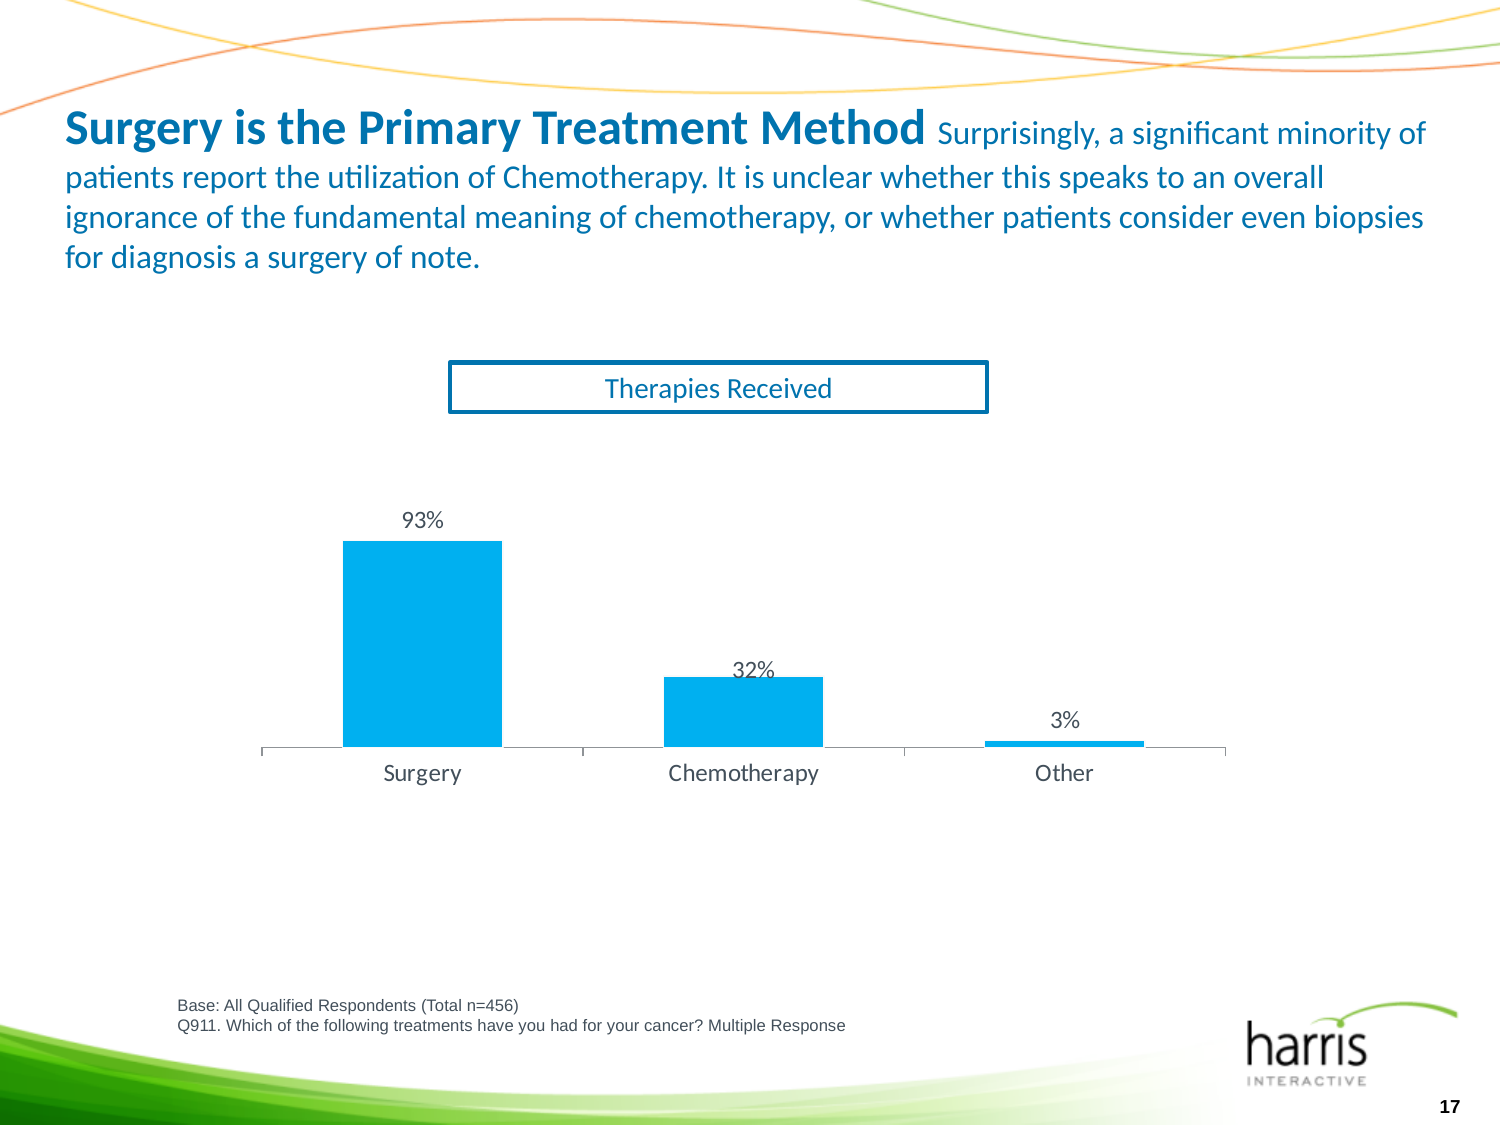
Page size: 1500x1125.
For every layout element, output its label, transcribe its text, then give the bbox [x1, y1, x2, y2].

picture [0, 0, 1500, 1125]
text_box Base: All Qualified Respondents (Total n=456) Q911. Which of the following treatments have you had for your cancer? Multiple Response [162, 987, 1113, 1043]
text_box 17 [1400, 1087, 1500, 1125]
title Surgery is the Primary Treatment Method Surprisingly, a significant minority of patients report the utilization of Chemotherapy. It is unclear whether this speaks to an overall ignorance of the fundamental meaning of chemotherapy, or whether patients consider even biopsies for diagnosis a surgery of note. [49, 87, 1451, 176]
chart [74, 462, 1335, 863]
text_box Therapies Received [448, 360, 989, 414]
